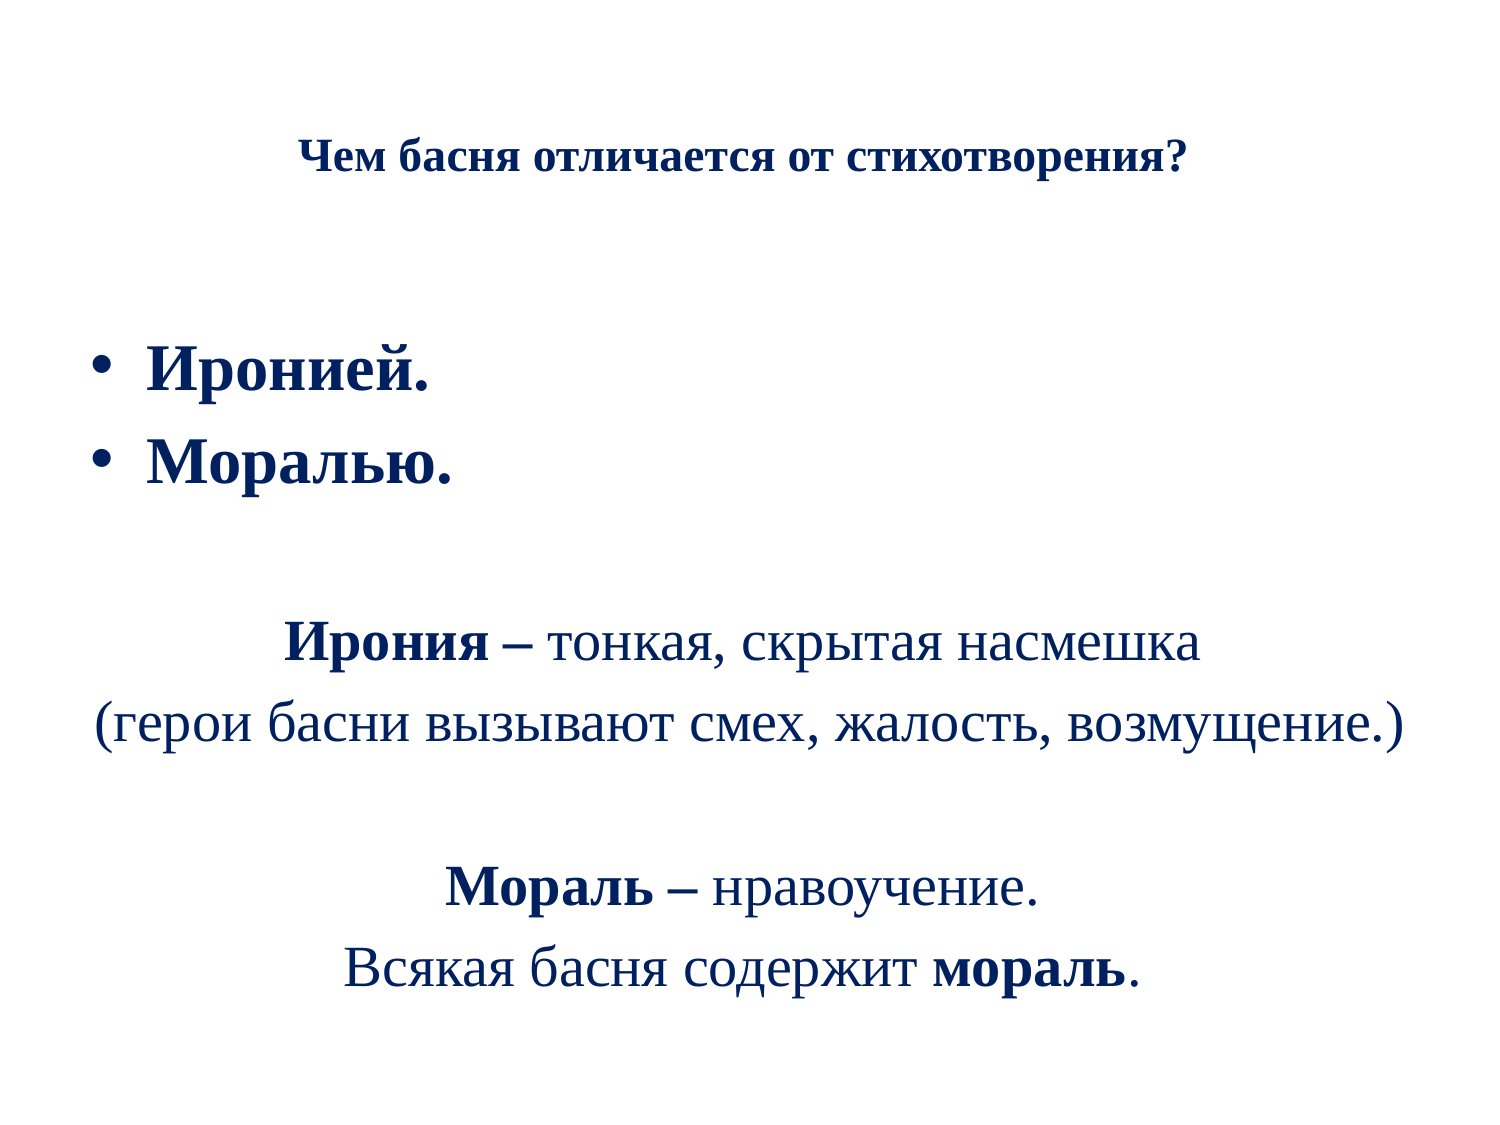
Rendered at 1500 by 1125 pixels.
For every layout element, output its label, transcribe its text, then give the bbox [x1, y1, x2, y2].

title Чем басня отличается от стихотворения? [75, 0, 1425, 222]
list Иронией. Моралью. Ирония – тонкая, скрытая насмешка (герои басни вызывают смех, жалость, возмущение.) Мораль – нравоучение. Всякая басня содержит мораль. [75, 222, 1425, 1090]
